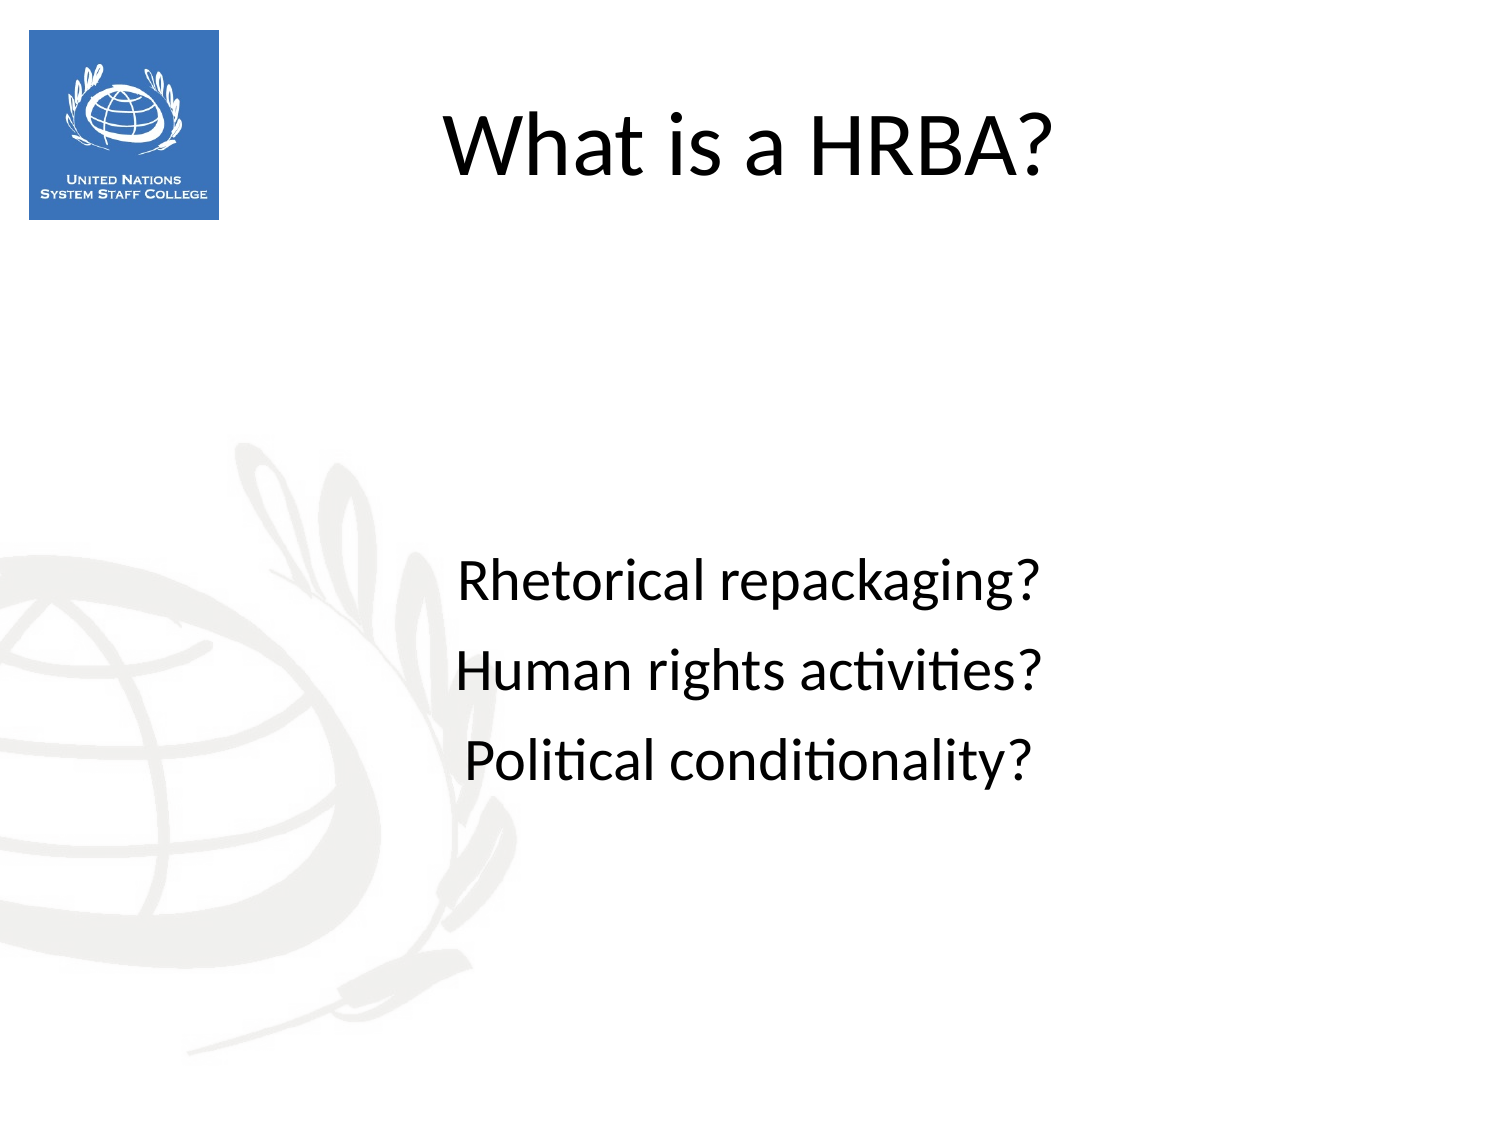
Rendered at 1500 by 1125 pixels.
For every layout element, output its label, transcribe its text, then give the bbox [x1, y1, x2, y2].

title What is a HRBA? [74, 44, 1426, 233]
list Rhetorical repackaging? Human rights activities? Political conditionality? [74, 262, 1426, 1006]
picture [29, 30, 219, 220]
